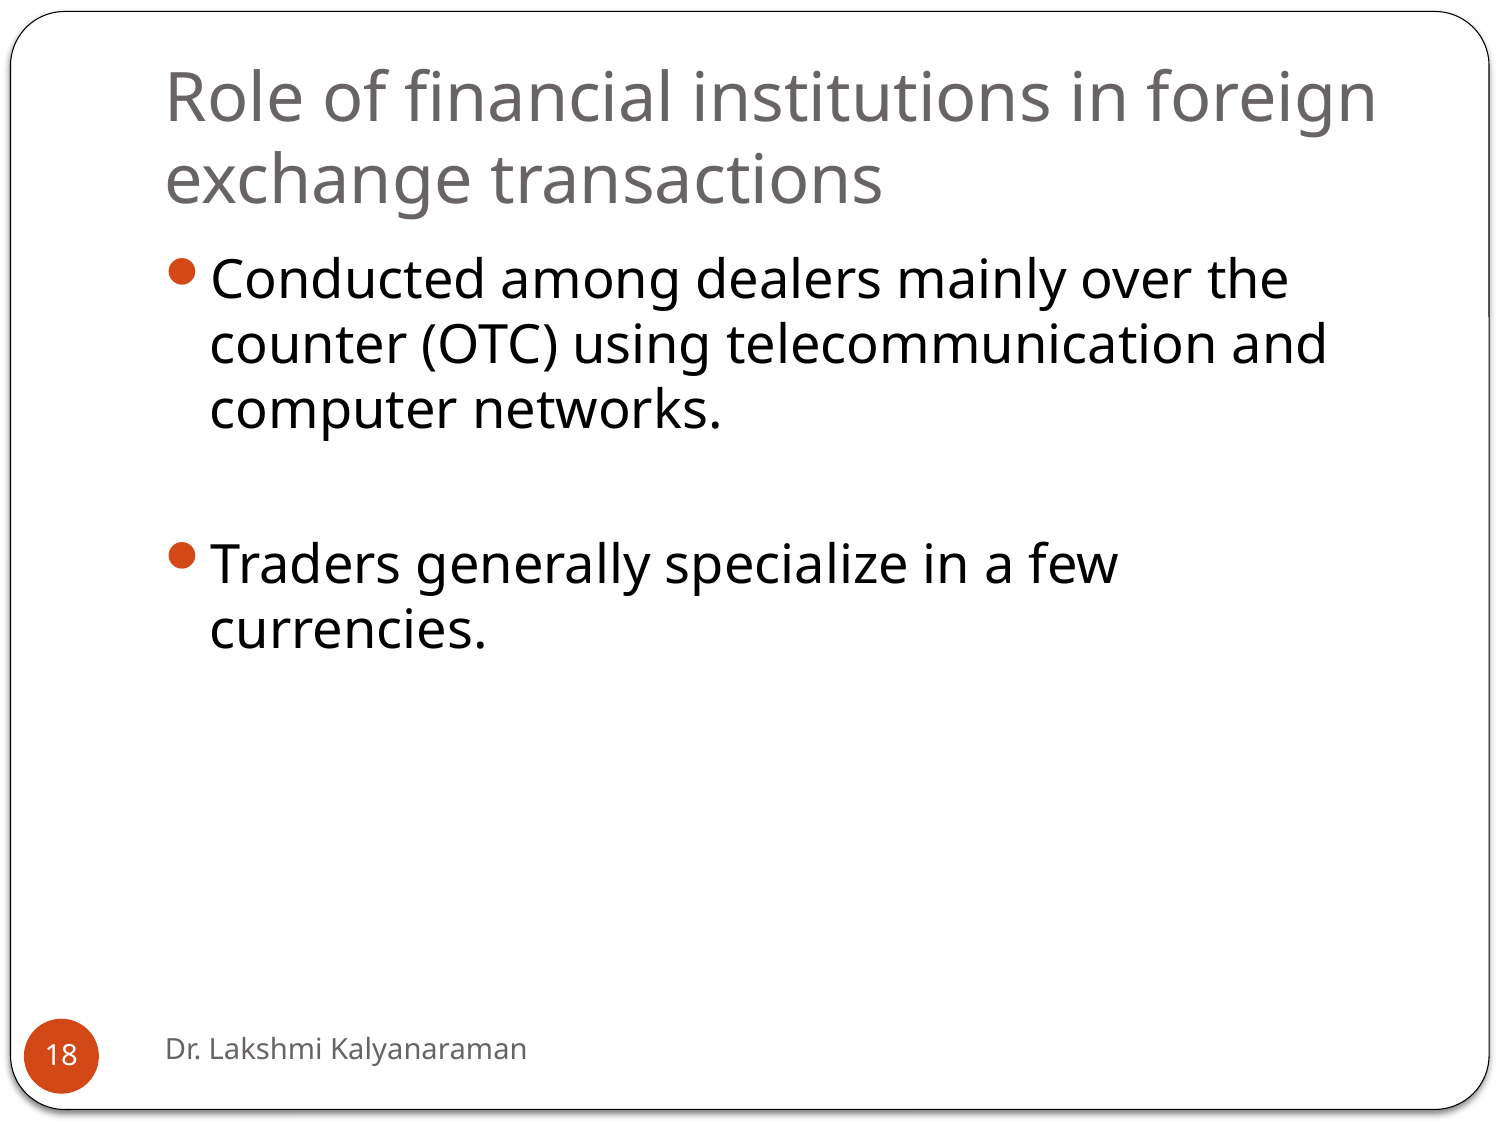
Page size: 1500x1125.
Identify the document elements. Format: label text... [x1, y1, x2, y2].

list Conducted among dealers mainly over the counter (OTC) using telecommunication and computer networks. Traders generally specialize in a few currencies. [150, 237, 1425, 988]
title Role of financial institutions in foreign exchange transactions [150, 45, 1425, 233]
slide_number 18 [23, 1018, 99, 1094]
footer Dr. Lakshmi Kalyanaraman [150, 1012, 800, 1088]
